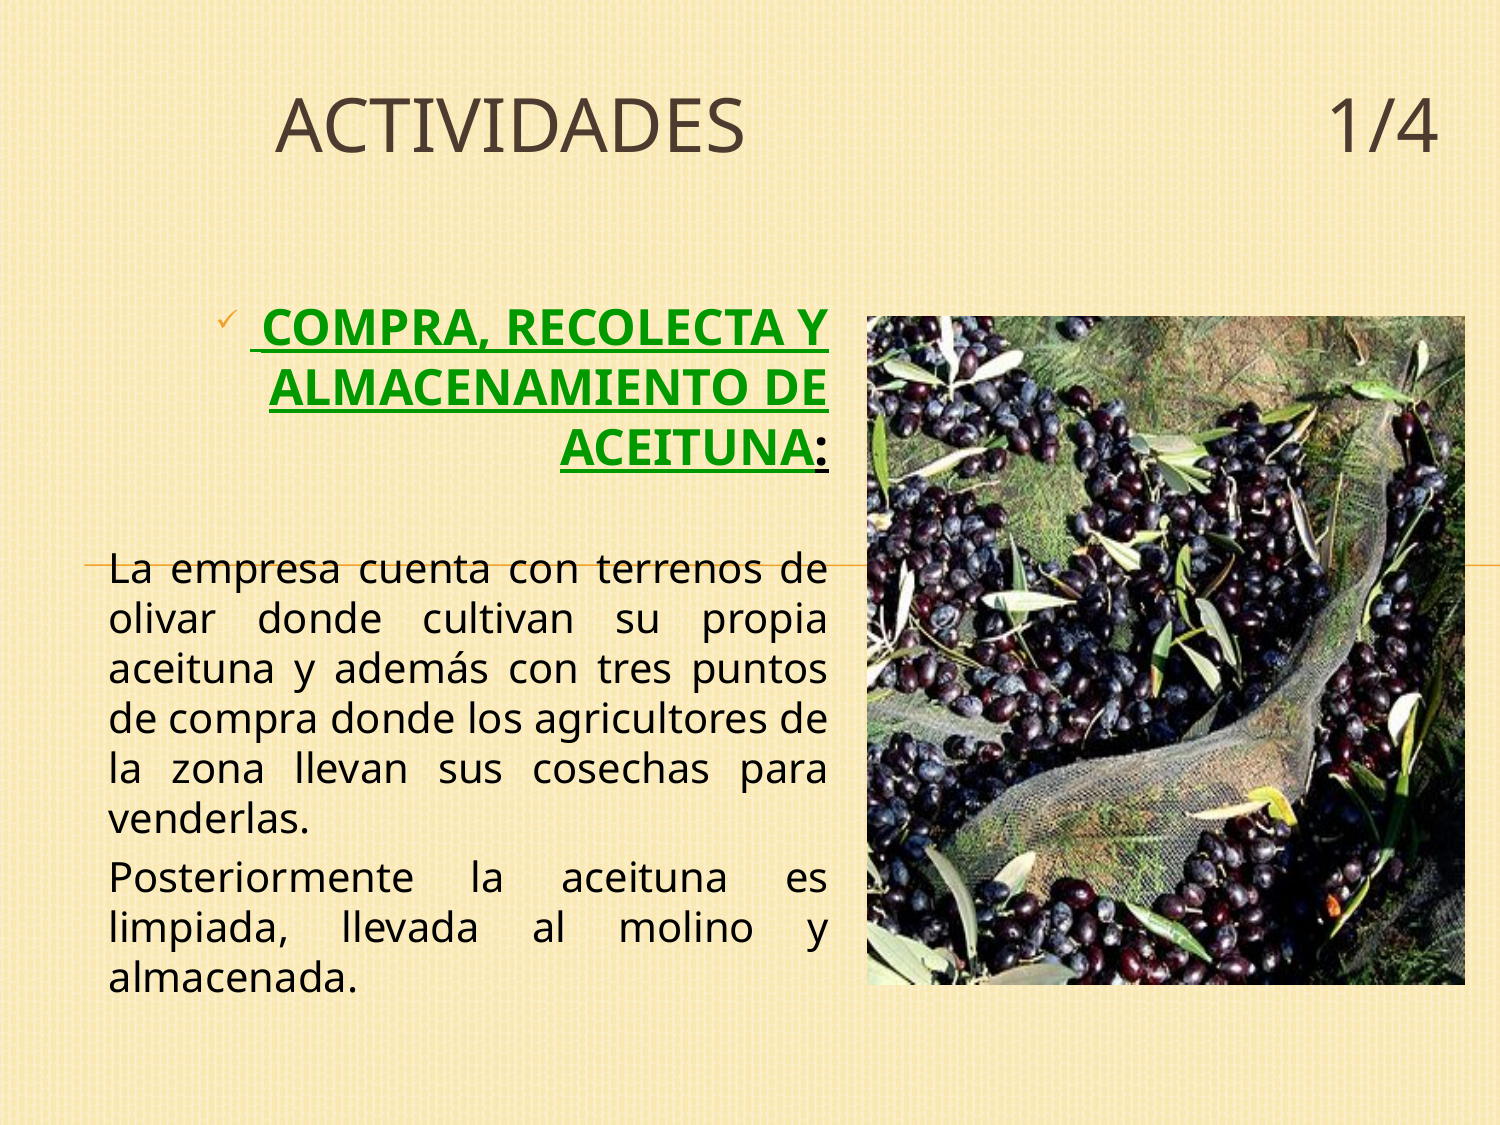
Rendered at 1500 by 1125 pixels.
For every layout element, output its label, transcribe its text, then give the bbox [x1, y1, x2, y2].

picture [866, 316, 1466, 985]
title Actividades 1/4 [58, 70, 1455, 235]
list COMPRA, RECOLECTA Y ALMACENAMIENTO DE ACEITUNA: La empresa cuenta con terrenos de olivar donde cultivan su propia aceituna y además con tres puntos de compra donde los agricultores de la zona llevan sus cosechas para venderlas. Posteriormente la aceituna es limpiada, llevada al molino y almacenada. [93, 235, 844, 1067]
